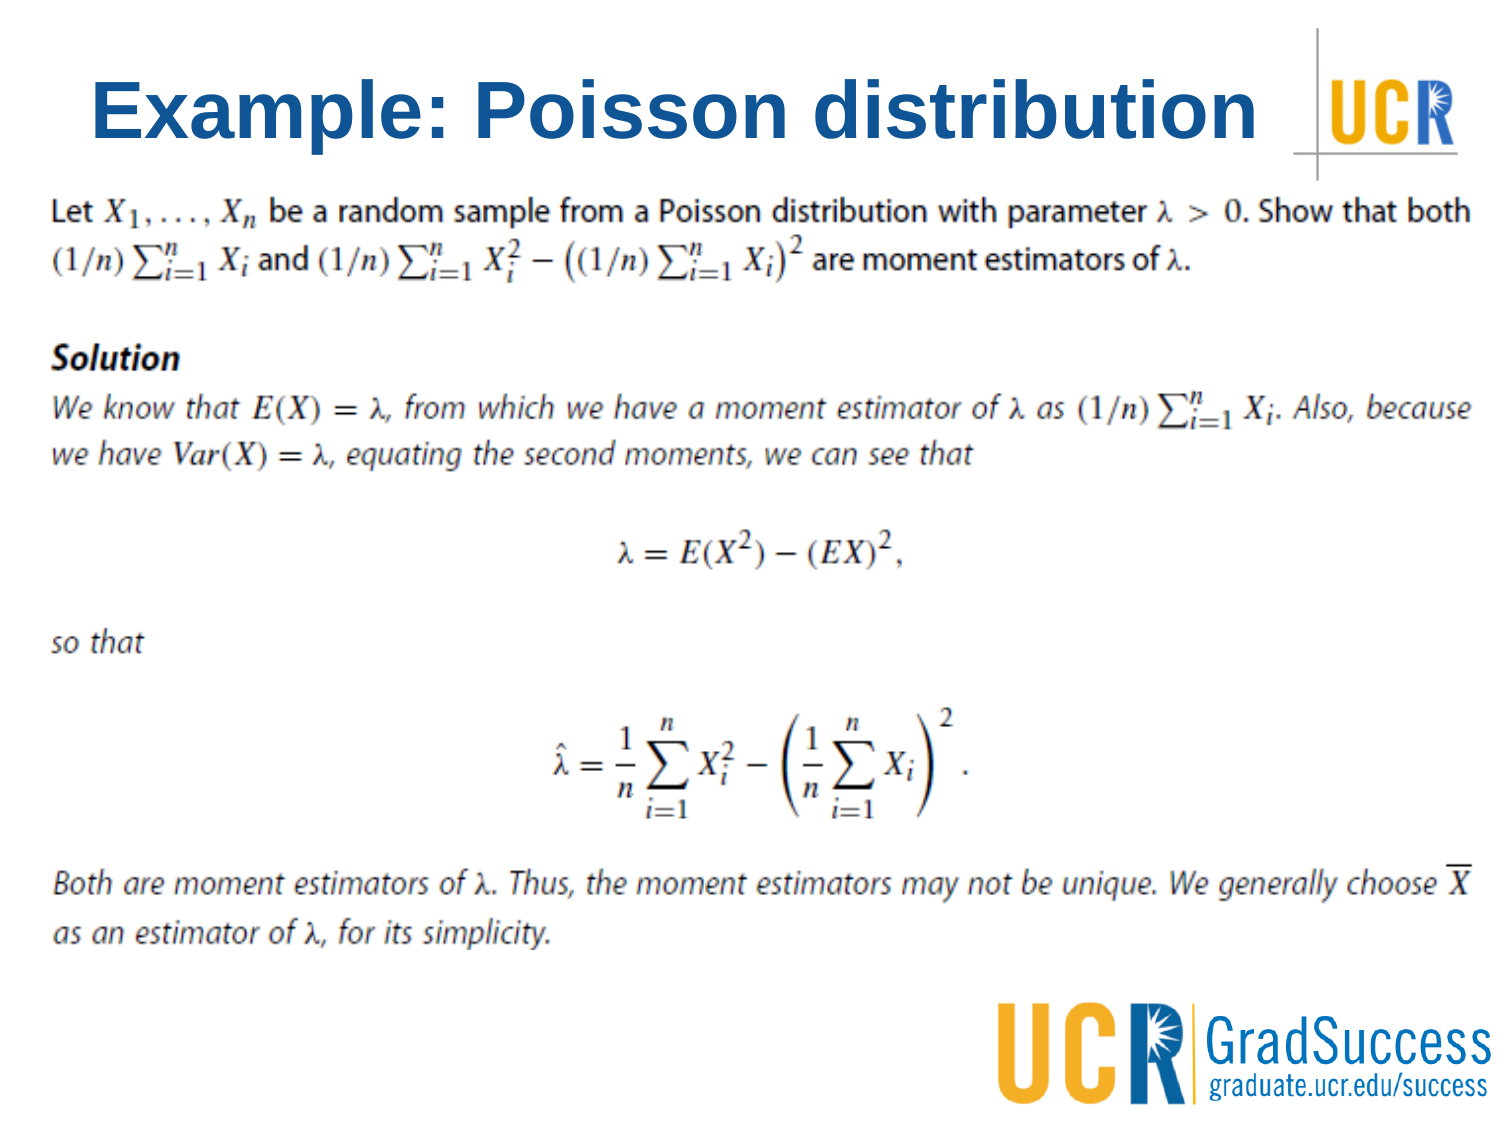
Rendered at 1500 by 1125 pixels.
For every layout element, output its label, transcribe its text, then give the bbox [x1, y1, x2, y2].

title Example: Poisson distribution [75, 37, 1300, 163]
picture [49, 0, 1500, 951]
